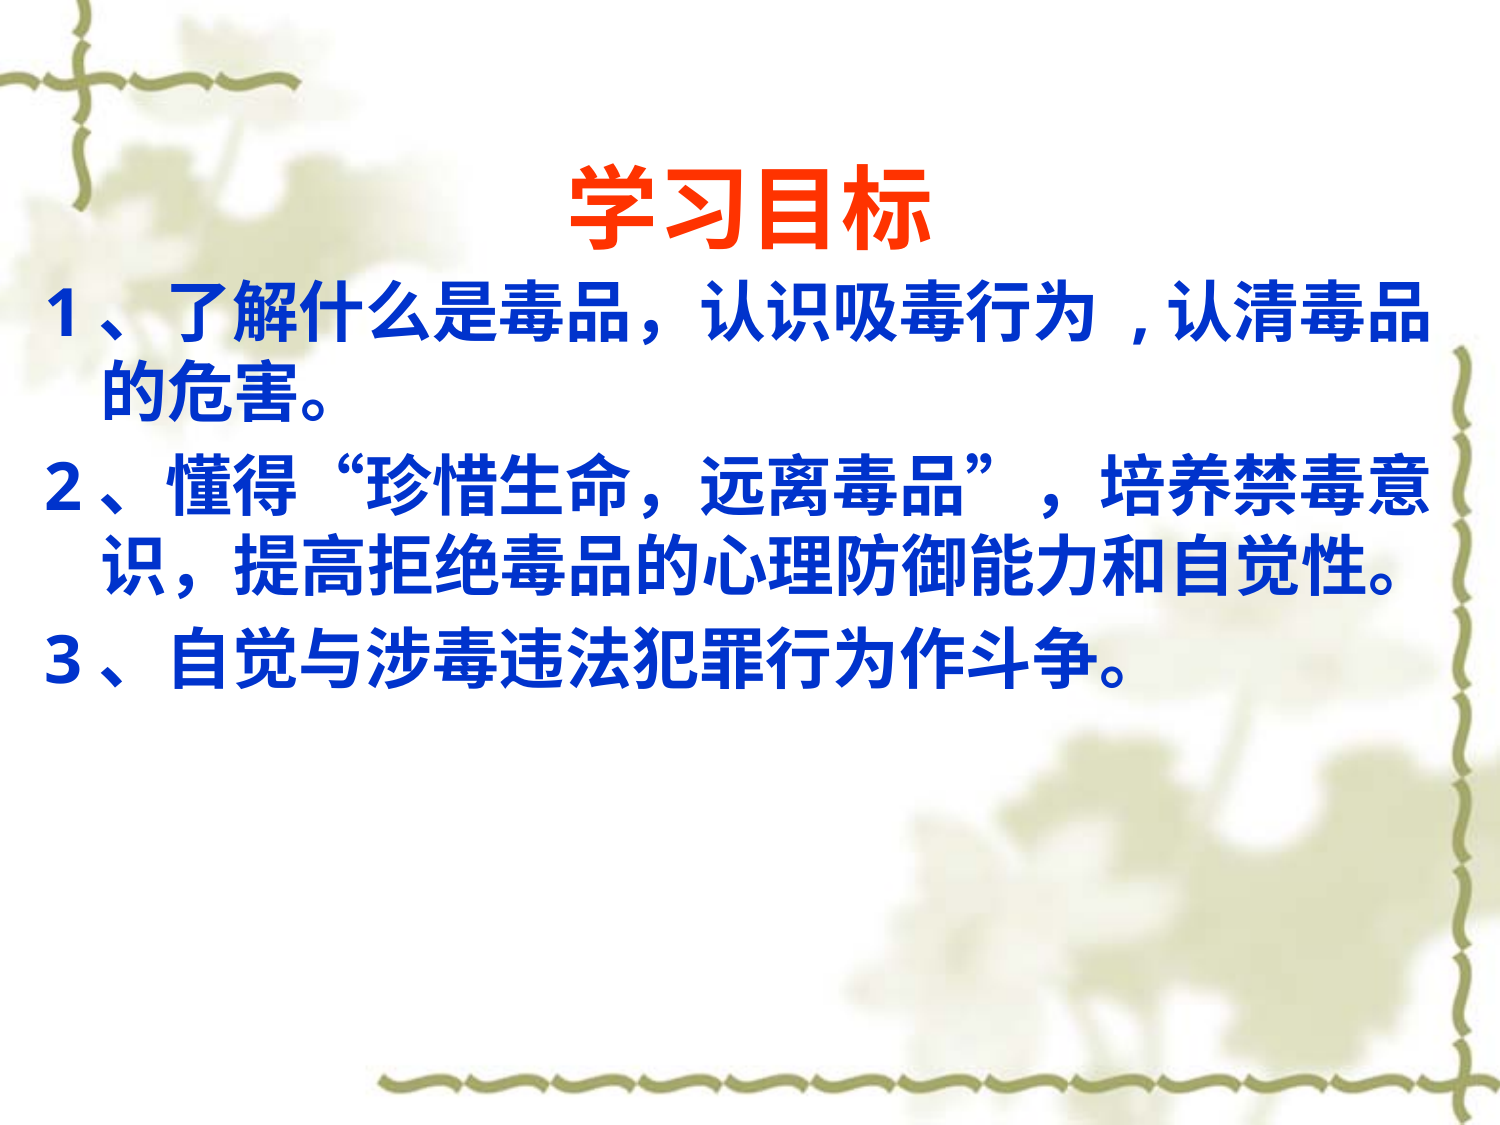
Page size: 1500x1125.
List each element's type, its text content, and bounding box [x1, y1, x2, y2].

list 1、了解什么是毒品，认识吸毒行为 ,认清毒品的危害。 2、懂得“珍惜生命，远离毒品”，培养禁毒意识，提高拒绝毒品的心理防御能力和自觉性。 3、自觉与涉毒违法犯罪行为作斗争。 [29, 262, 1500, 1006]
title 学习目标 [49, 112, 1451, 262]
picture [0, 0, 1500, 1125]
